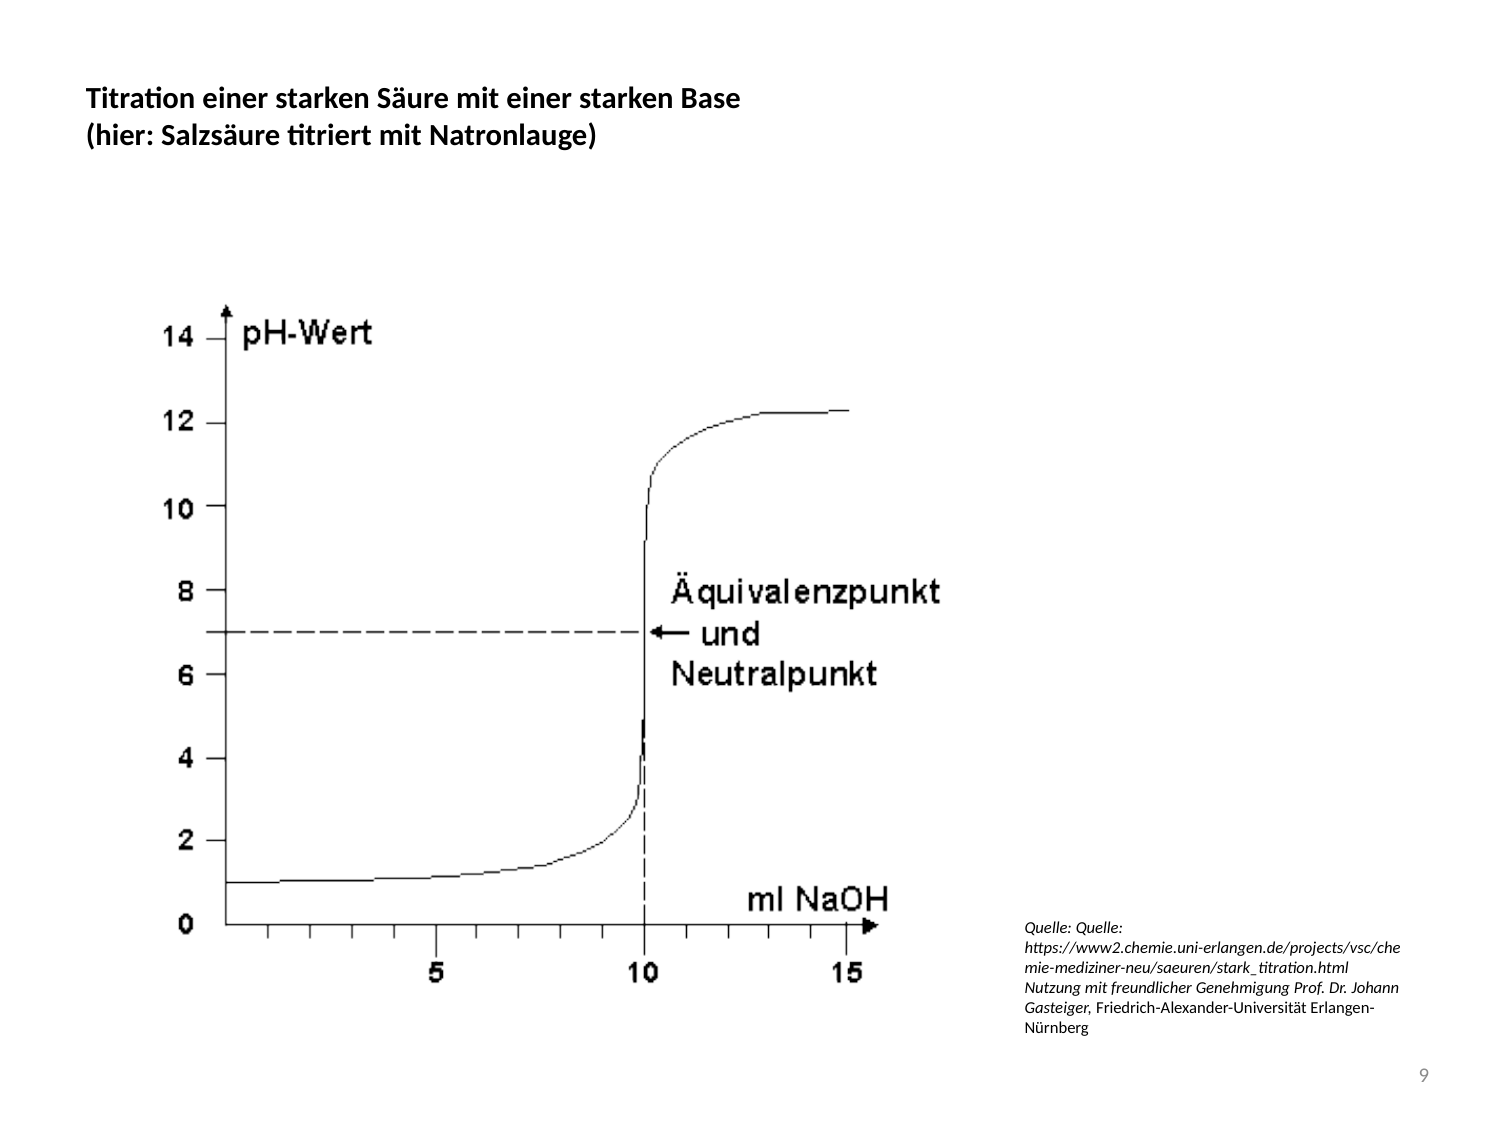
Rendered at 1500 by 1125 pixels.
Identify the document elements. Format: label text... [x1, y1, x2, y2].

slide_number 9 [1311, 1051, 1430, 1087]
text_box Quelle: Quelle: https://www2.chemie.uni-erlangen.de/projects/vsc/chemie-mediziner-neu/saeuren/stark_titration.html Nutzung mit freundlicher Genehmigung Prof. Dr. Johann Gasteiger, Friedrich-Alexander-Universität Erlangen-Nürnberg [1009, 909, 1421, 1044]
title Titration einer starken Säure mit einer starken Base (hier: Salzsäure titriert mit Natronlauge) [70, 70, 1430, 160]
picture [136, 290, 951, 1000]
